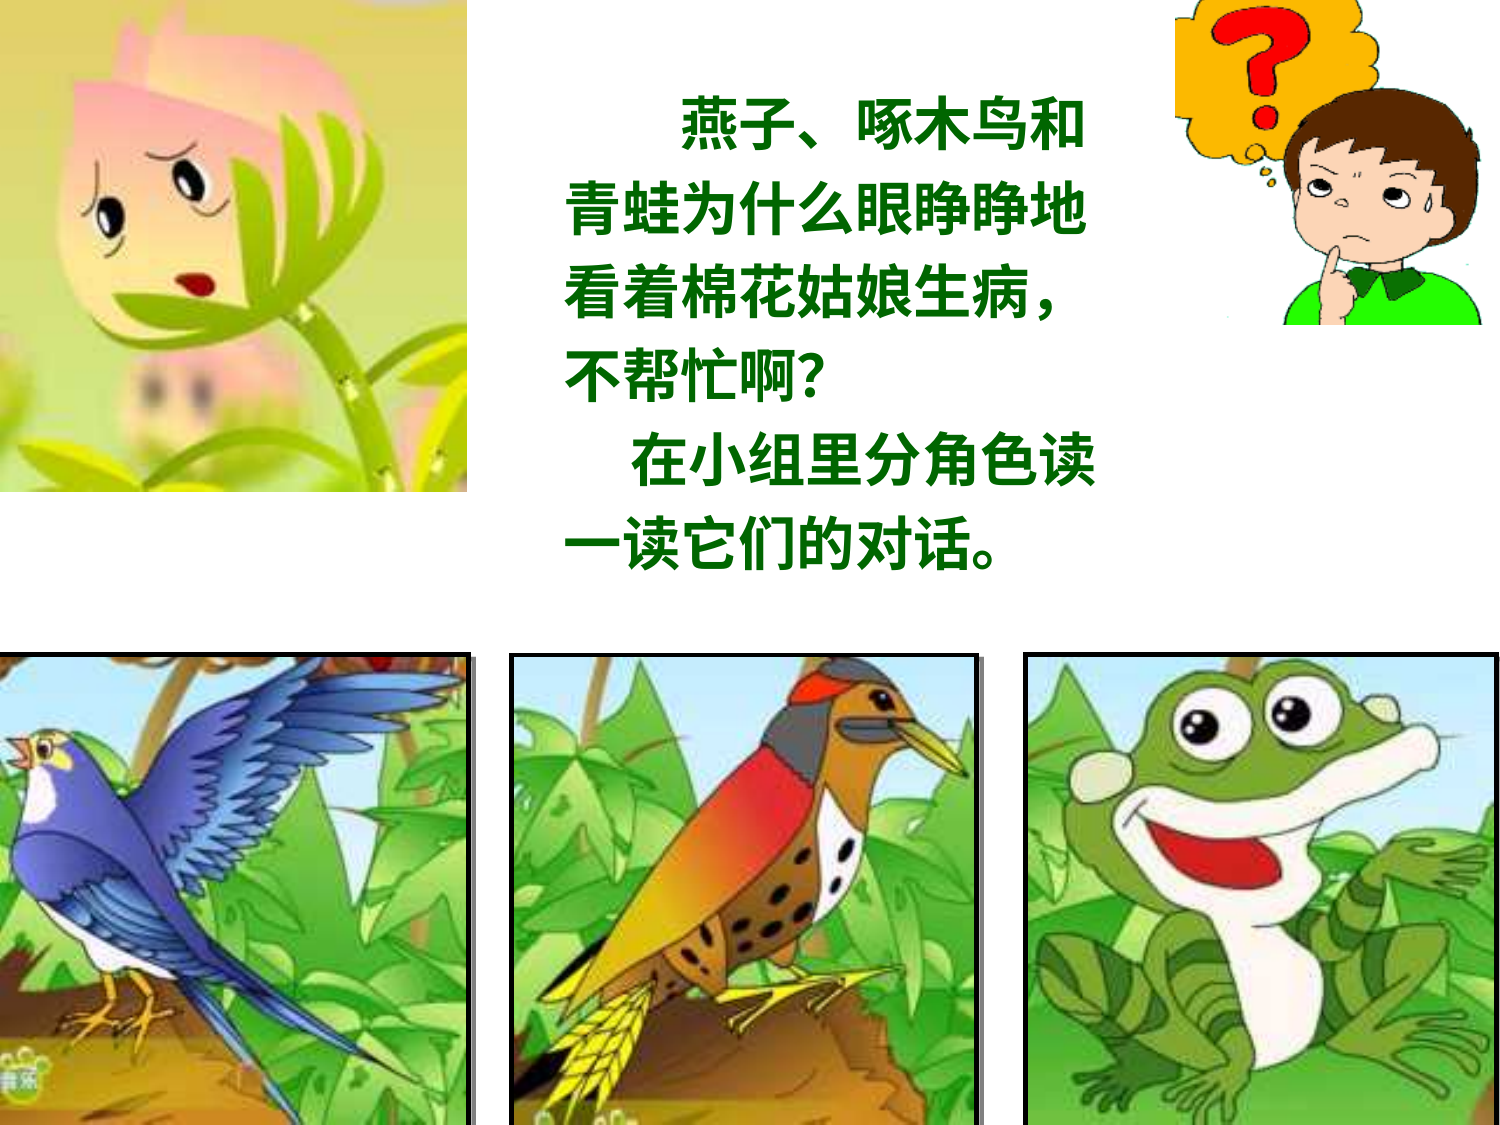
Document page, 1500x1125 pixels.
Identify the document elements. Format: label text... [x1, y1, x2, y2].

text_box 燕子、啄木鸟和青蛙为什么眼睁睁地看着棉花姑娘生病，不帮忙啊？ 在小组里分角色读一读它们的对话。 [549, 66, 1152, 585]
picture [1175, 0, 1500, 325]
picture [0, 0, 467, 492]
picture [1027, 656, 1495, 1125]
picture [0, 656, 467, 1125]
picture [513, 657, 975, 1125]
